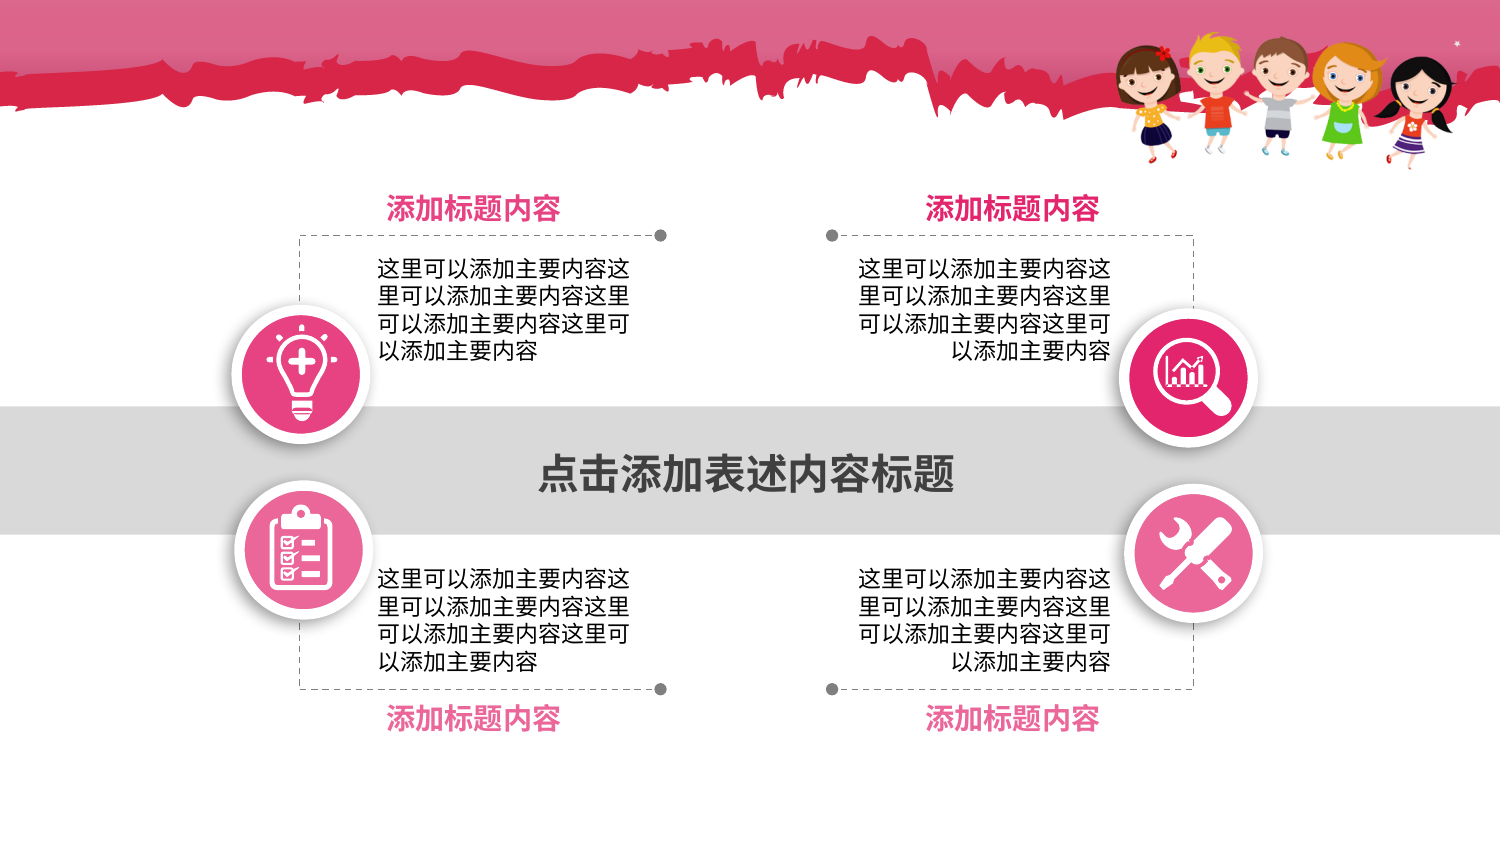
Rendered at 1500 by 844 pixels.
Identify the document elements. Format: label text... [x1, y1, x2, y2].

picture [0, 0, 1500, 170]
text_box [236, 309, 366, 439]
text_box 添加标题内容 [914, 695, 1111, 741]
text_box [299, 229, 667, 309]
text_box 这里可以添加主要内容这里可以添加主要内容这里可以添加主要内容这里可以添加主要内容 [367, 249, 656, 370]
text_box 这里可以添加主要内容这里可以添加主要内容这里可以添加主要内容这里可以添加主要内容 [367, 560, 656, 680]
text_box 添加标题内容 [375, 185, 572, 231]
text_box [299, 617, 667, 696]
text_box 添加标题内容 [375, 695, 572, 741]
text_box 添加标题内容 [914, 185, 1111, 231]
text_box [239, 485, 368, 615]
text_box [825, 229, 1194, 309]
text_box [1124, 313, 1253, 443]
text_box 点击添加表述内容标题 [527, 442, 966, 503]
text_box [0, 406, 1500, 535]
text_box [1129, 488, 1258, 618]
text_box [825, 619, 1194, 696]
text_box 这里可以添加主要内容这里可以添加主要内容这里可以添加主要内容这里可以添加主要内容 [832, 560, 1122, 680]
text_box 这里可以添加主要内容这里可以添加主要内容这里可以添加主要内容这里可以添加主要内容 [832, 249, 1122, 370]
